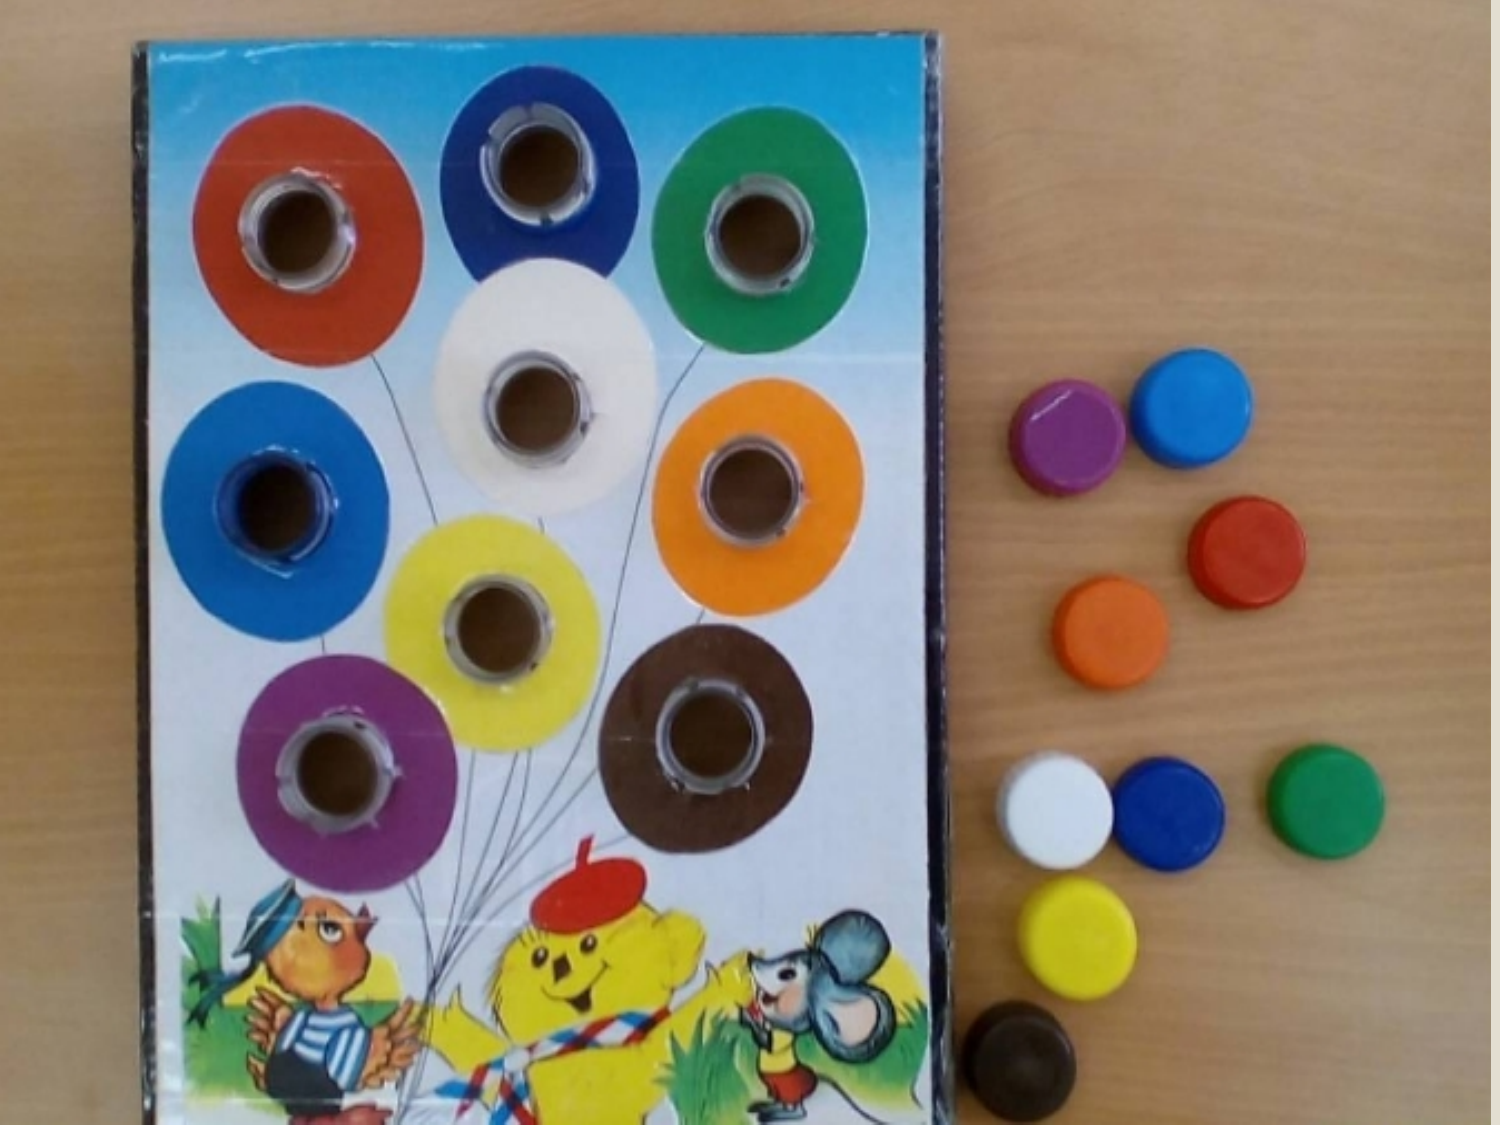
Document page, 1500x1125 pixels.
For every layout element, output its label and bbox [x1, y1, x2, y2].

list [0, 0, 1492, 1125]
